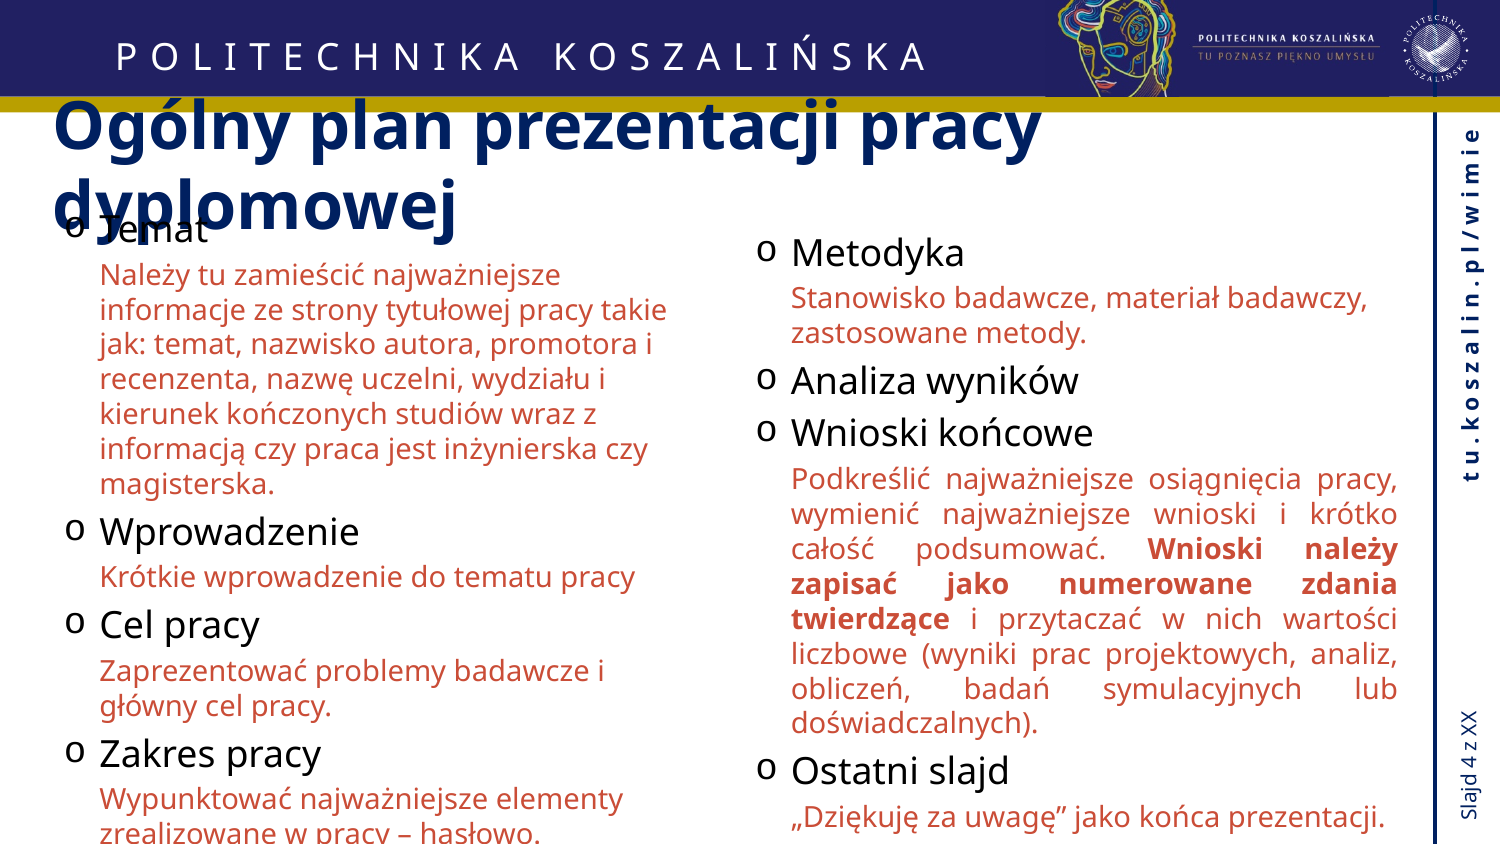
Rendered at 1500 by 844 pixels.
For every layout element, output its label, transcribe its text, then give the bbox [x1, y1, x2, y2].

title Ogólny plan prezentacji pracy dyplomowej [37, 115, 1412, 210]
list Metodyka Stanowisko badawcze, materiał badawczy, zastosowane metody. Analiza wyników Wnioski końcowe Podkreślić najważniejsze osiągnięcia pracy, wymienić najważniejsze wnioski i krótko całość podsumować. Wnioski należy zapisać jako numerowane zdania twierdzące i przytaczać w nich wartości liczbowe (wyniki prac projektowych, analiz, obliczeń, badań symulacyjnych lub doświadczalnych). Ostatni slajd „Dziękuję za uwagę” jako końca prezentacji. [740, 220, 1414, 824]
list Temat Należy tu zamieścić najważniejsze informacje ze strony tytułowej pracy takie jak: temat, nazwisko autora, promotora i recenzenta, nazwę uczelni, wydziału i kierunek kończonych studiów wraz z informacją czy praca jest inżynierska czy magisterska. Wprowadzenie Krótkie wprowadzenie do tematu pracy Cel pracy Zaprezentować problemy badawcze i główny cel pracy. Zakres pracy Wypunktować najważniejsze elementy zrealizowane w pracy – hasłowo. [48, 197, 723, 801]
picture [1045, 0, 1390, 97]
